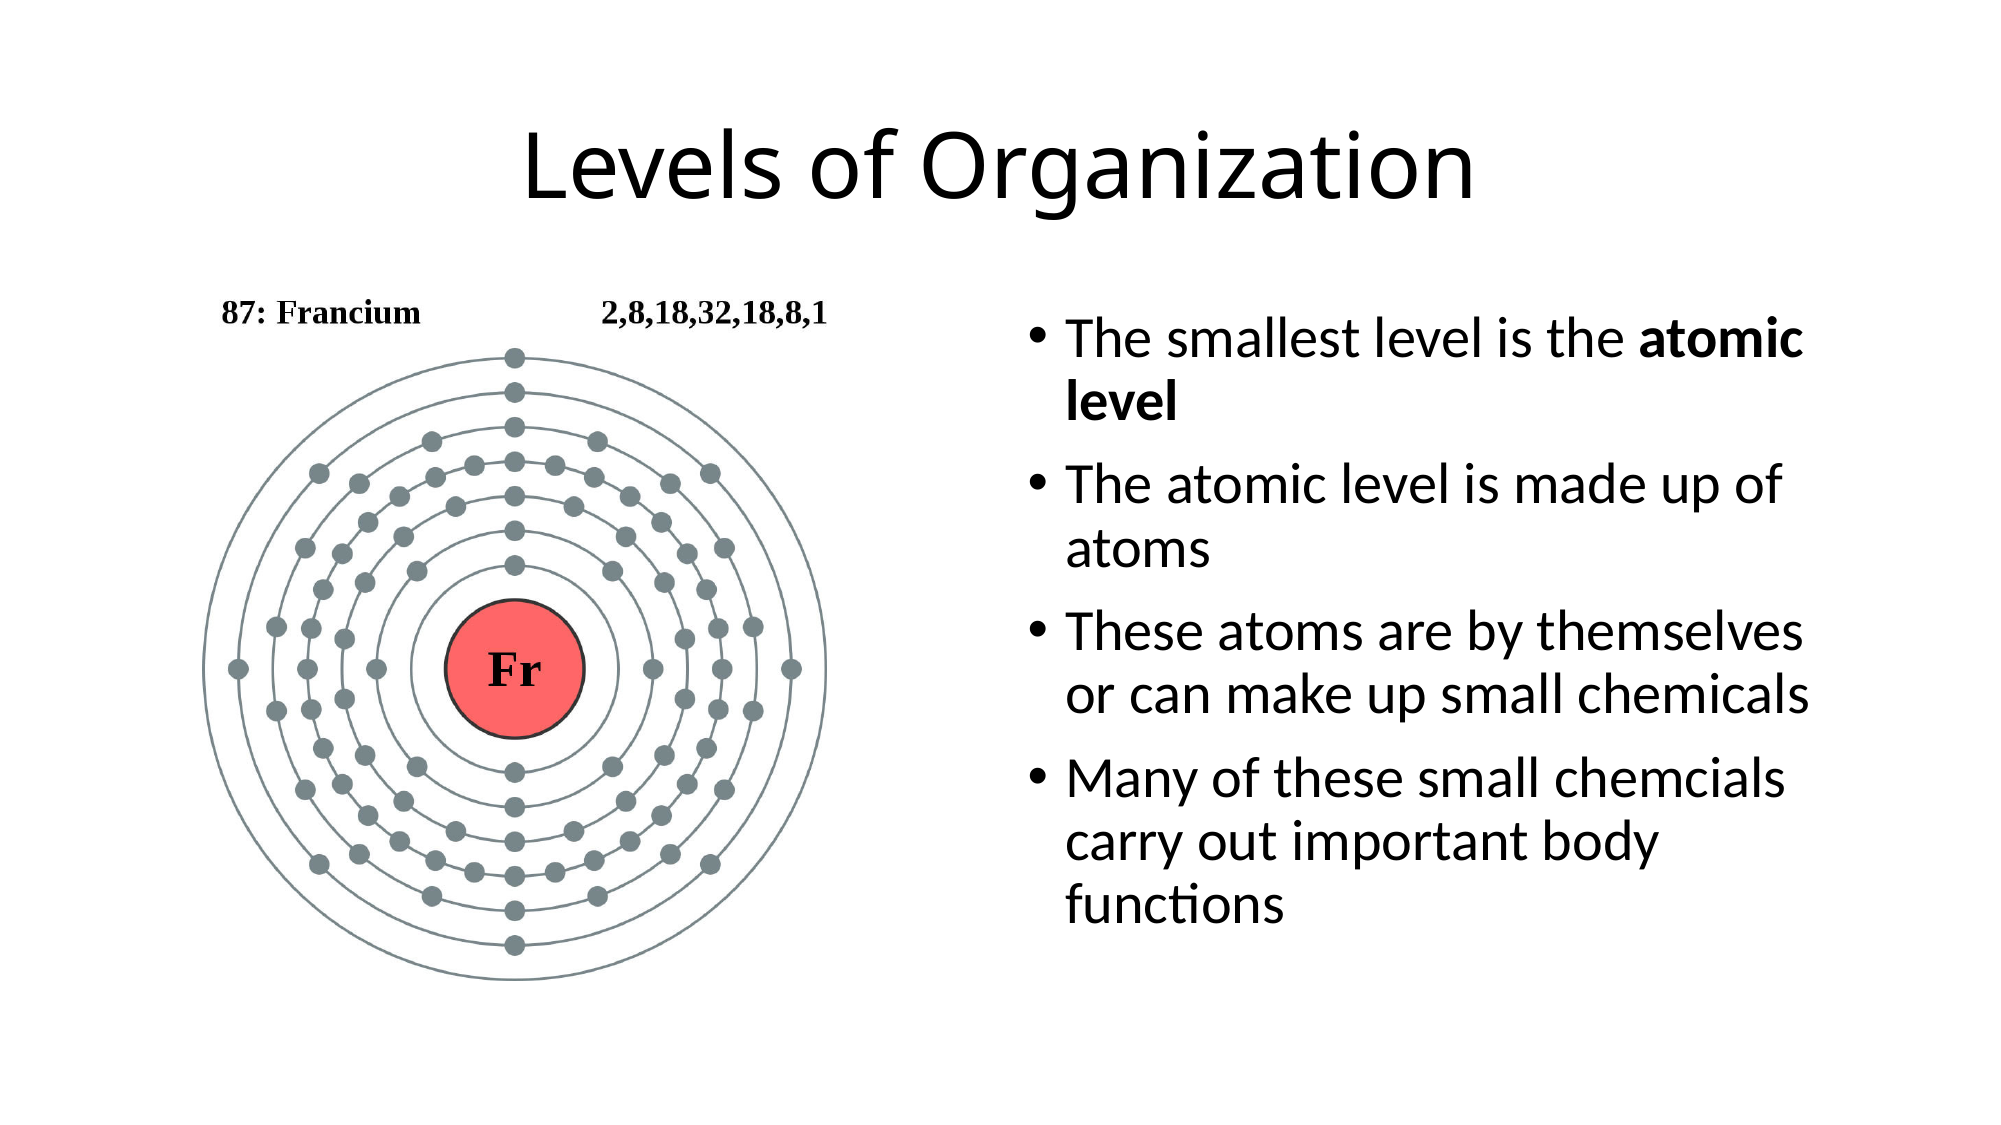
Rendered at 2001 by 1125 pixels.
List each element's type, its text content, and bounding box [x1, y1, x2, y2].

title Levels of Organization [137, 59, 1863, 278]
picture [202, 299, 827, 981]
list The smallest level is the atomic level The atomic level is made up of atoms These atoms are by themselves or can make up small chemicals Many of these small chemcials carry out important body functions [1012, 299, 1863, 1014]
